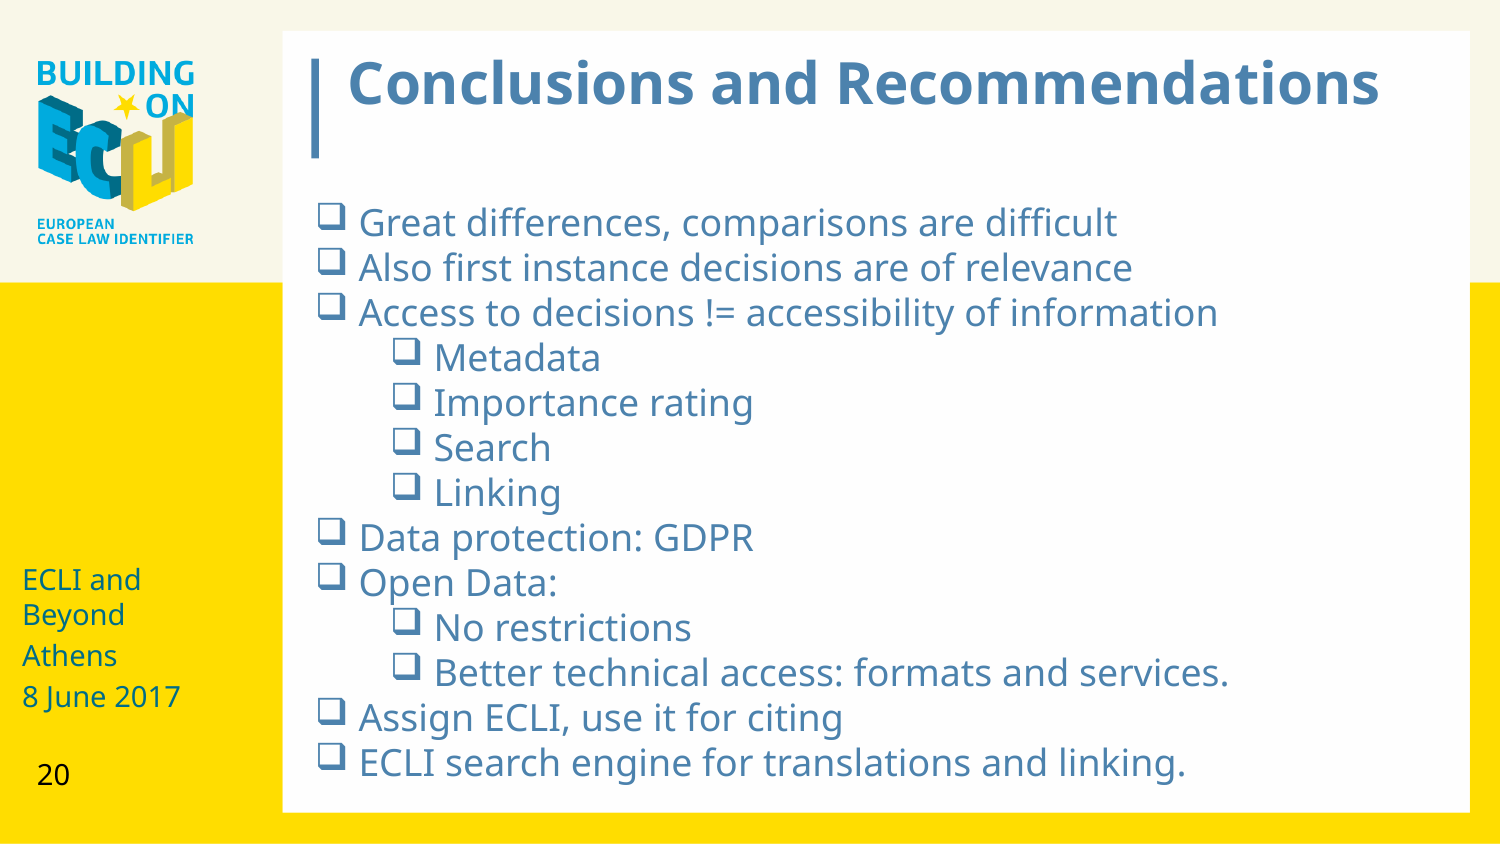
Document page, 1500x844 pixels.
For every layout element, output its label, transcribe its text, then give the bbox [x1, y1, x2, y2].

text_box 20 [22, 748, 132, 807]
text_box Conclusions and Recommendations [347, 56, 1457, 117]
text_box [311, 58, 319, 159]
text_box Great differences, comparisons are difficult Also first instance decisions are of relevance Access to decisions != accessibility of information Metadata Importance rating Search Linking Data protection: GDPR Open Data: No restrictions Better technical access: formats and services. Assign ECLI, use it for citing ECLI search engine for translations and linking. [315, 198, 1243, 784]
picture [0, 0, 1500, 844]
text_box ECLI and Beyond Athens 8 June 2017 [22, 561, 252, 702]
